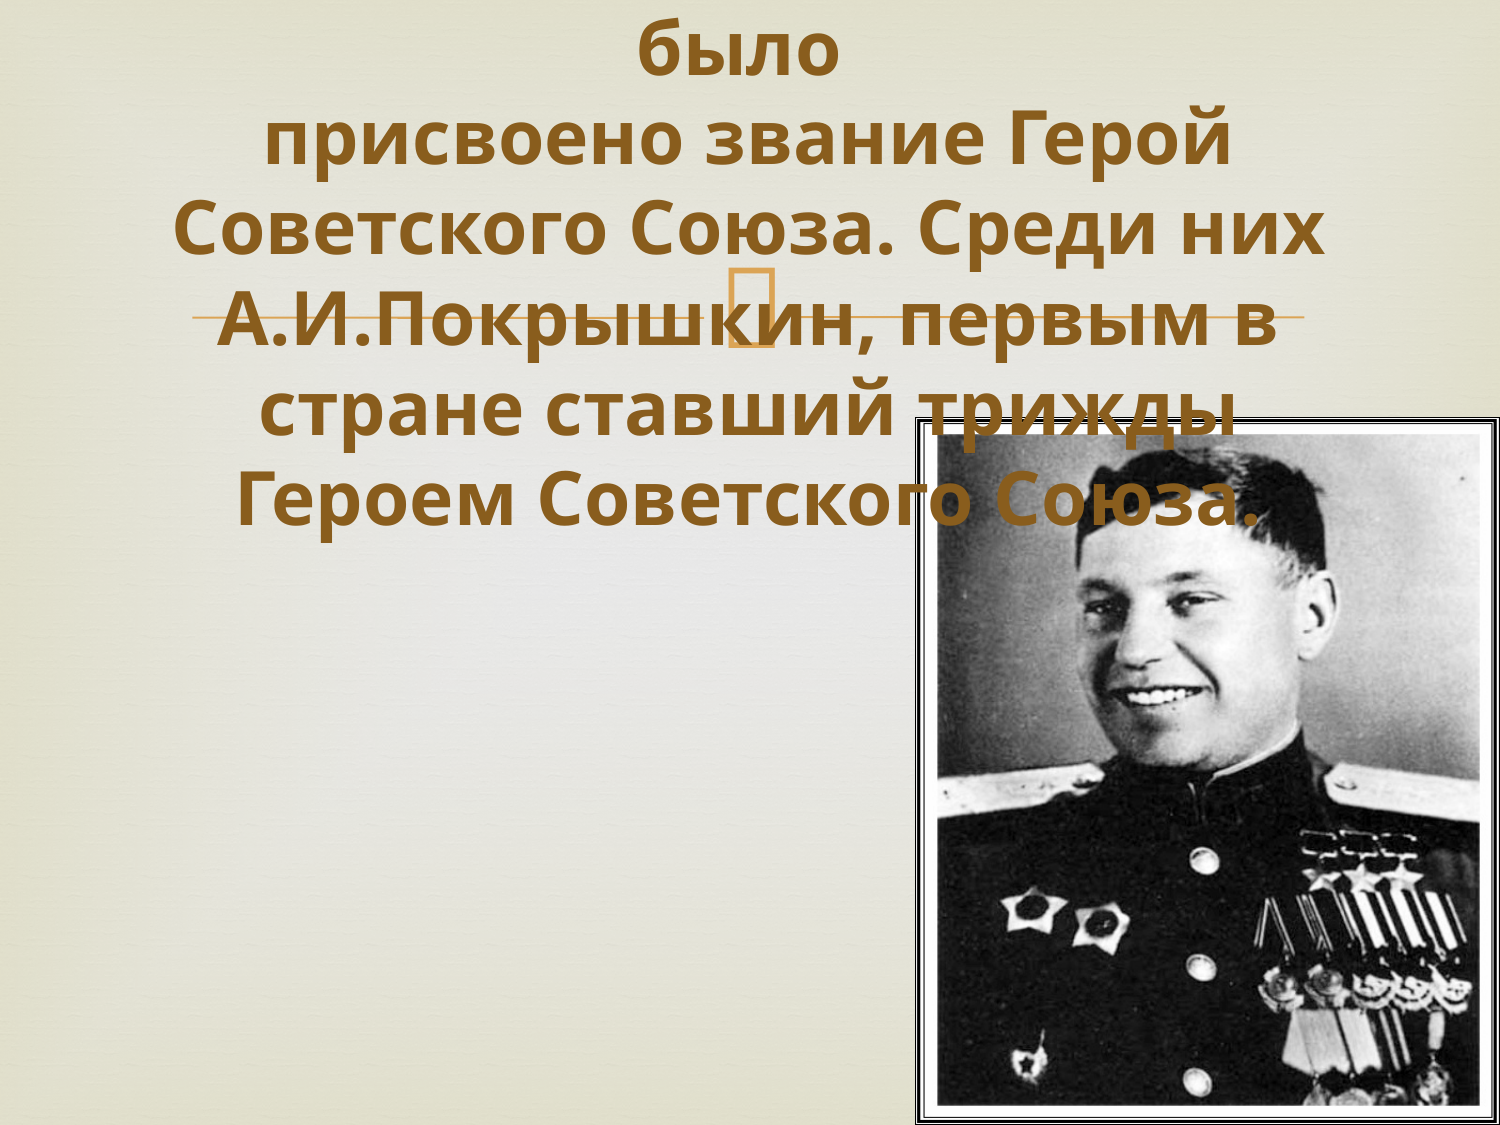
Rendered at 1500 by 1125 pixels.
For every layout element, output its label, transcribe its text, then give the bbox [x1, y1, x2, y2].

title 277-ми советским летчикам было присвоено звание Герой Советского Союза. Среди них А.И.Покрышкин, первым в стране ставший трижды Героем Советского Союза. [112, 93, 1386, 267]
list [914, 416, 1500, 1125]
